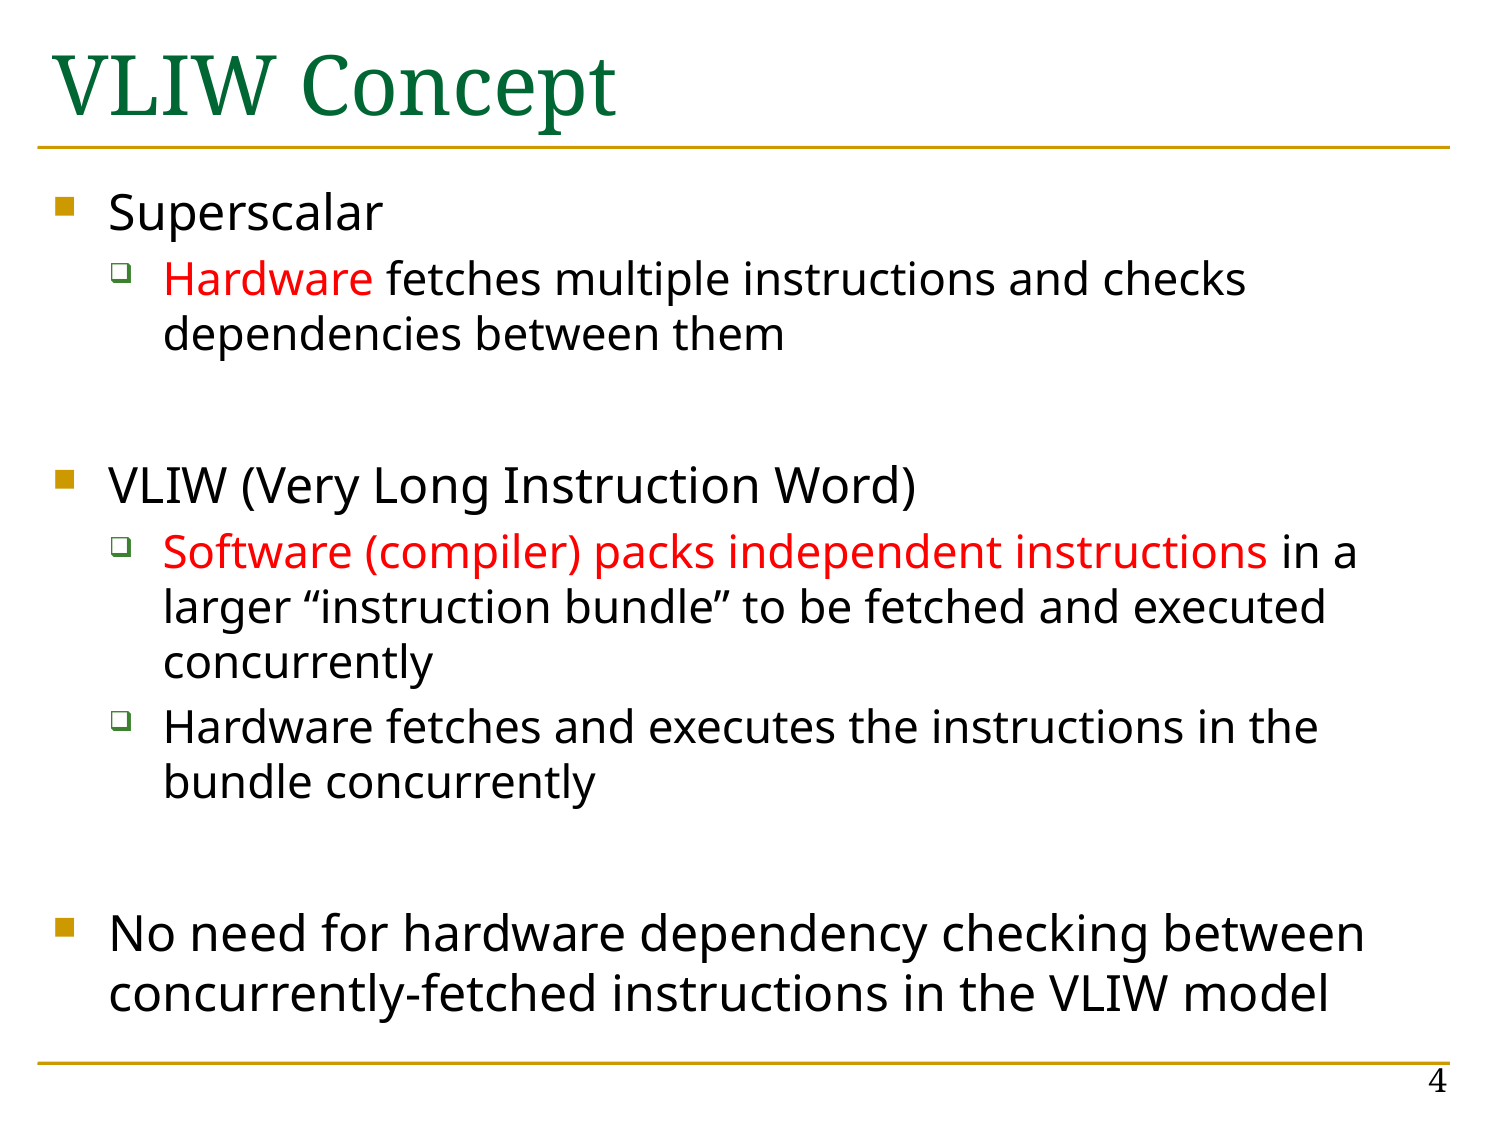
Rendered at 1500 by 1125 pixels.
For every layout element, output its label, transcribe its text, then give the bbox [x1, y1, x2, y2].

list Superscalar Hardware fetches multiple instructions and checks dependencies between them VLIW (Very Long Instruction Word) Software (compiler) packs independent instructions in a larger “instruction bundle” to be fetched and executed concurrently Hardware fetches and executes the instructions in the bundle concurrently No need for hardware dependency checking between concurrently-fetched instructions in the VLIW model [37, 172, 1450, 1025]
slide_number 4 [1111, 1036, 1462, 1112]
title VLIW Concept [37, 24, 1450, 172]
